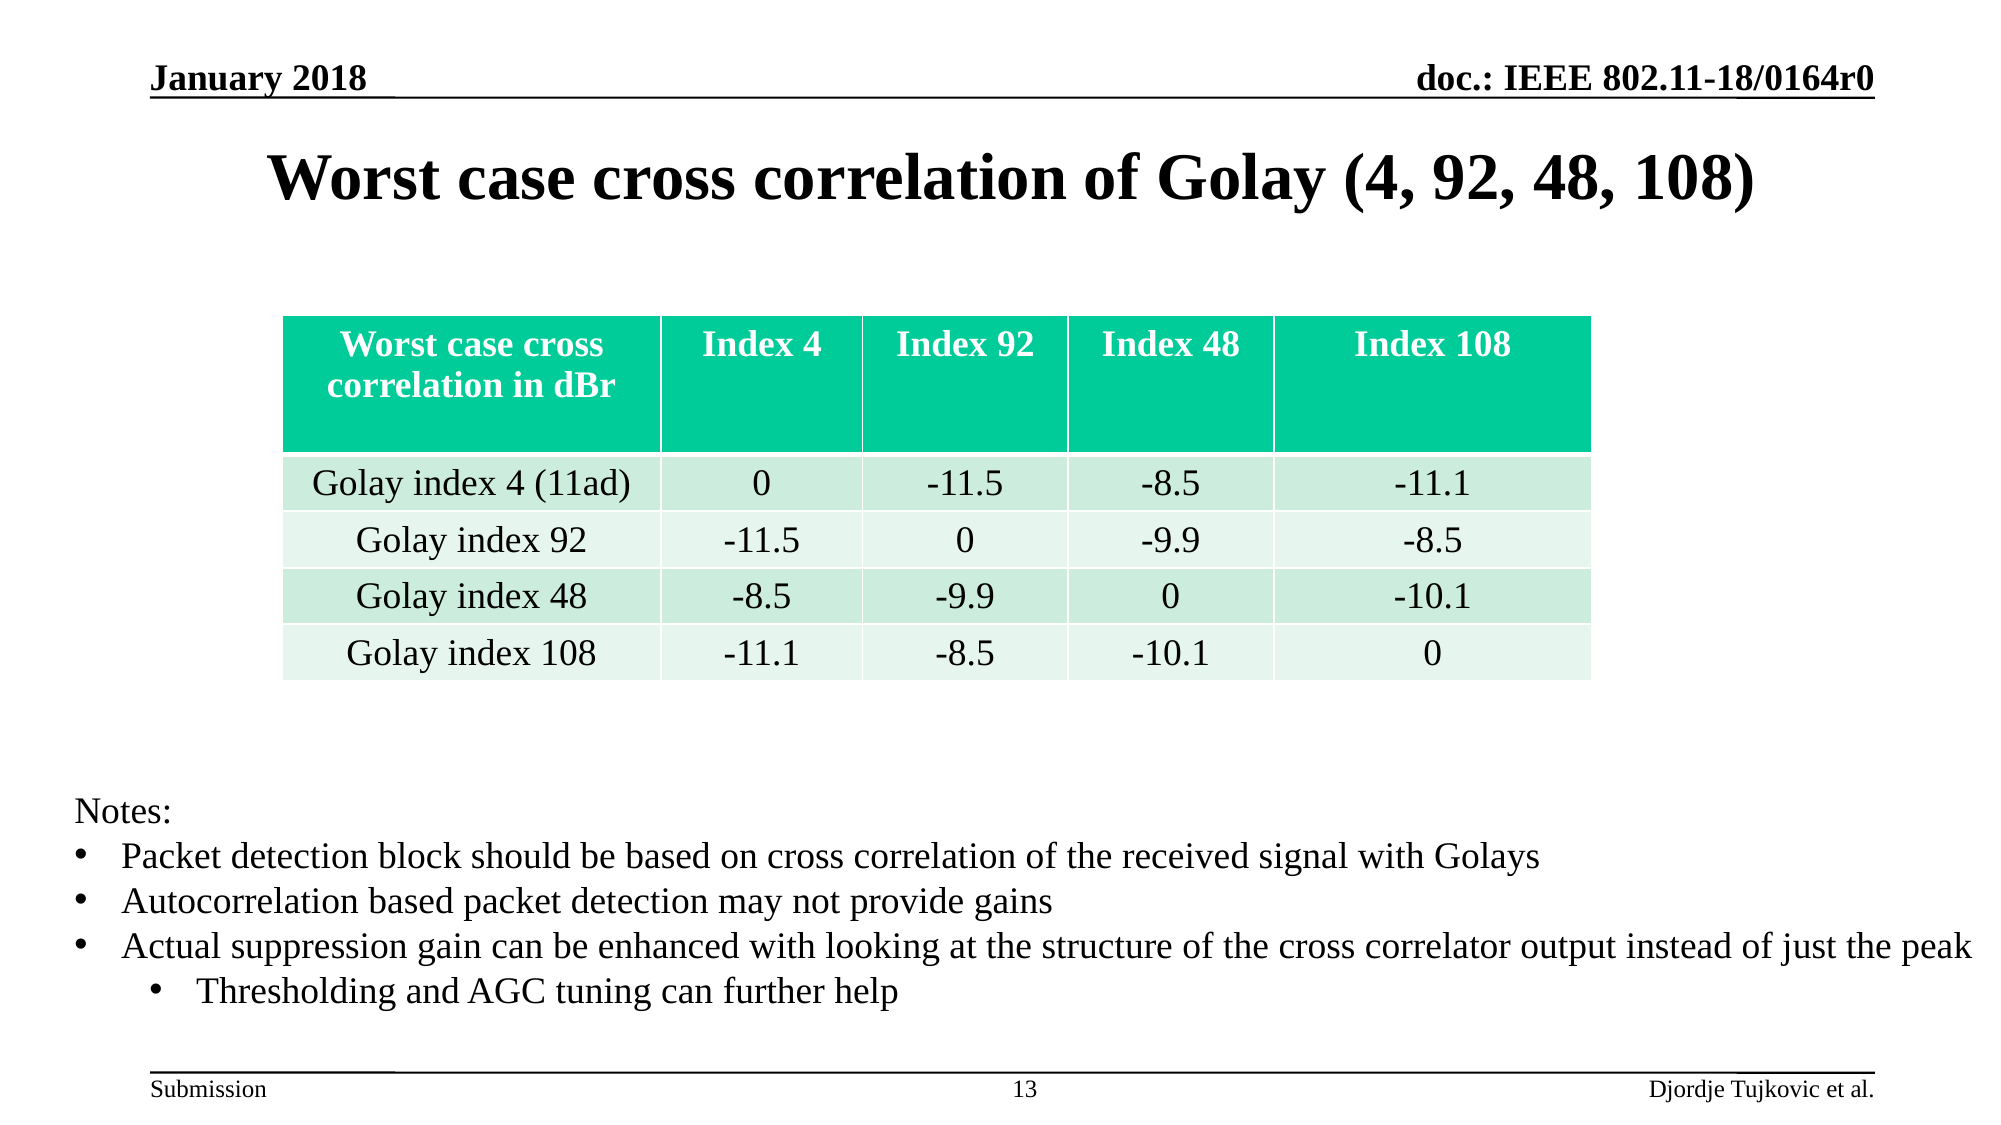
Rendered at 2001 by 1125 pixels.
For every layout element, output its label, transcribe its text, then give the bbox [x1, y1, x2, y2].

table_cell 0 [1275, 625, 1591, 680]
table_cell -8.5 [1069, 457, 1273, 510]
footer Djordje Tujkovic et al. [1169, 1072, 1876, 1111]
table_header Index 4 [662, 316, 862, 452]
table_cell -8.5 [863, 625, 1067, 680]
table_cell -10.1 [1069, 625, 1273, 680]
table_cell -9.9 [863, 569, 1067, 623]
table_cell -10.1 [1275, 569, 1591, 623]
table_cell Golay index 48 [283, 569, 660, 623]
table_cell -9.9 [1069, 512, 1273, 567]
table_cell -11.5 [662, 512, 862, 567]
table_cell -8.5 [662, 569, 862, 623]
table_cell -8.5 [1275, 512, 1591, 567]
text_box Notes: Packet detection block should be based on cross correlation of the received signal with Golays Autocorrelation based packet detection may not provide gains Actual suppression gain can be enhanced with looking at the structure of the cross correlator output instead of just the peak Thresholding and AGC tuning can further help [59, 778, 1990, 1064]
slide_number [149, 59, 750, 98]
table_header Index 108 [1275, 316, 1591, 452]
table_cell Golay index 4 (11ad) [283, 457, 660, 510]
table_cell -11.1 [662, 625, 862, 680]
table_cell -11.1 [1275, 457, 1591, 510]
table_header Index 48 [1069, 316, 1273, 452]
table_cell -11.5 [863, 457, 1067, 510]
table_cell Golay index 92 [283, 512, 660, 567]
table_cell Golay index 108 [283, 625, 660, 680]
table_header Worst case cross correlation in dBr [283, 316, 660, 452]
slide_number 13 [936, 1072, 1113, 1111]
table_cell 0 [1069, 569, 1273, 623]
table_cell 0 [863, 512, 1067, 567]
table_header Index 92 [863, 316, 1067, 452]
table_cell 0 [662, 457, 862, 510]
title Worst case cross correlation of Golay (4, 92, 48, 108) [149, 97, 1876, 248]
